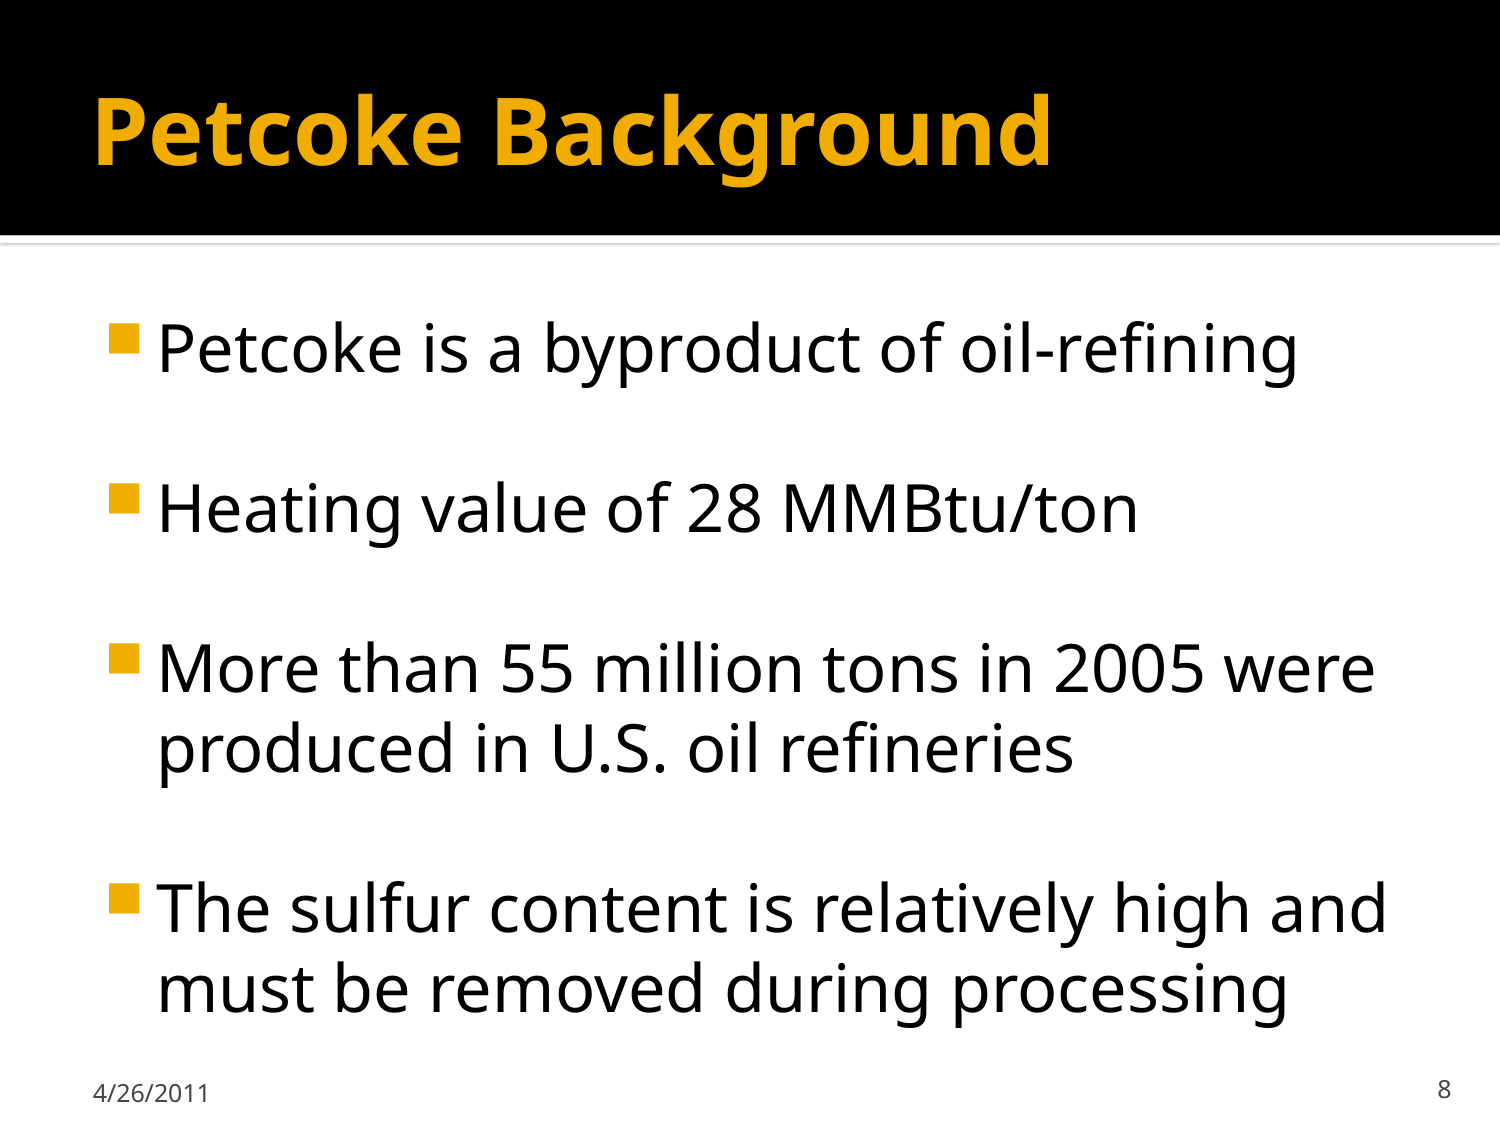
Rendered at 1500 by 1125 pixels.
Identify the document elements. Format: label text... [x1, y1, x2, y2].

list Petcoke is a byproduct of oil-refining Heating value of 28 MMBtu/ton More than 55 million tons in 2005 were produced in U.S. oil refineries The sulfur content is relatively high and must be removed during processing [75, 291, 1425, 1050]
slide_number 8 [1345, 1062, 1467, 1108]
title Petcoke Background [75, 25, 1425, 231]
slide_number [75, 1062, 425, 1108]
